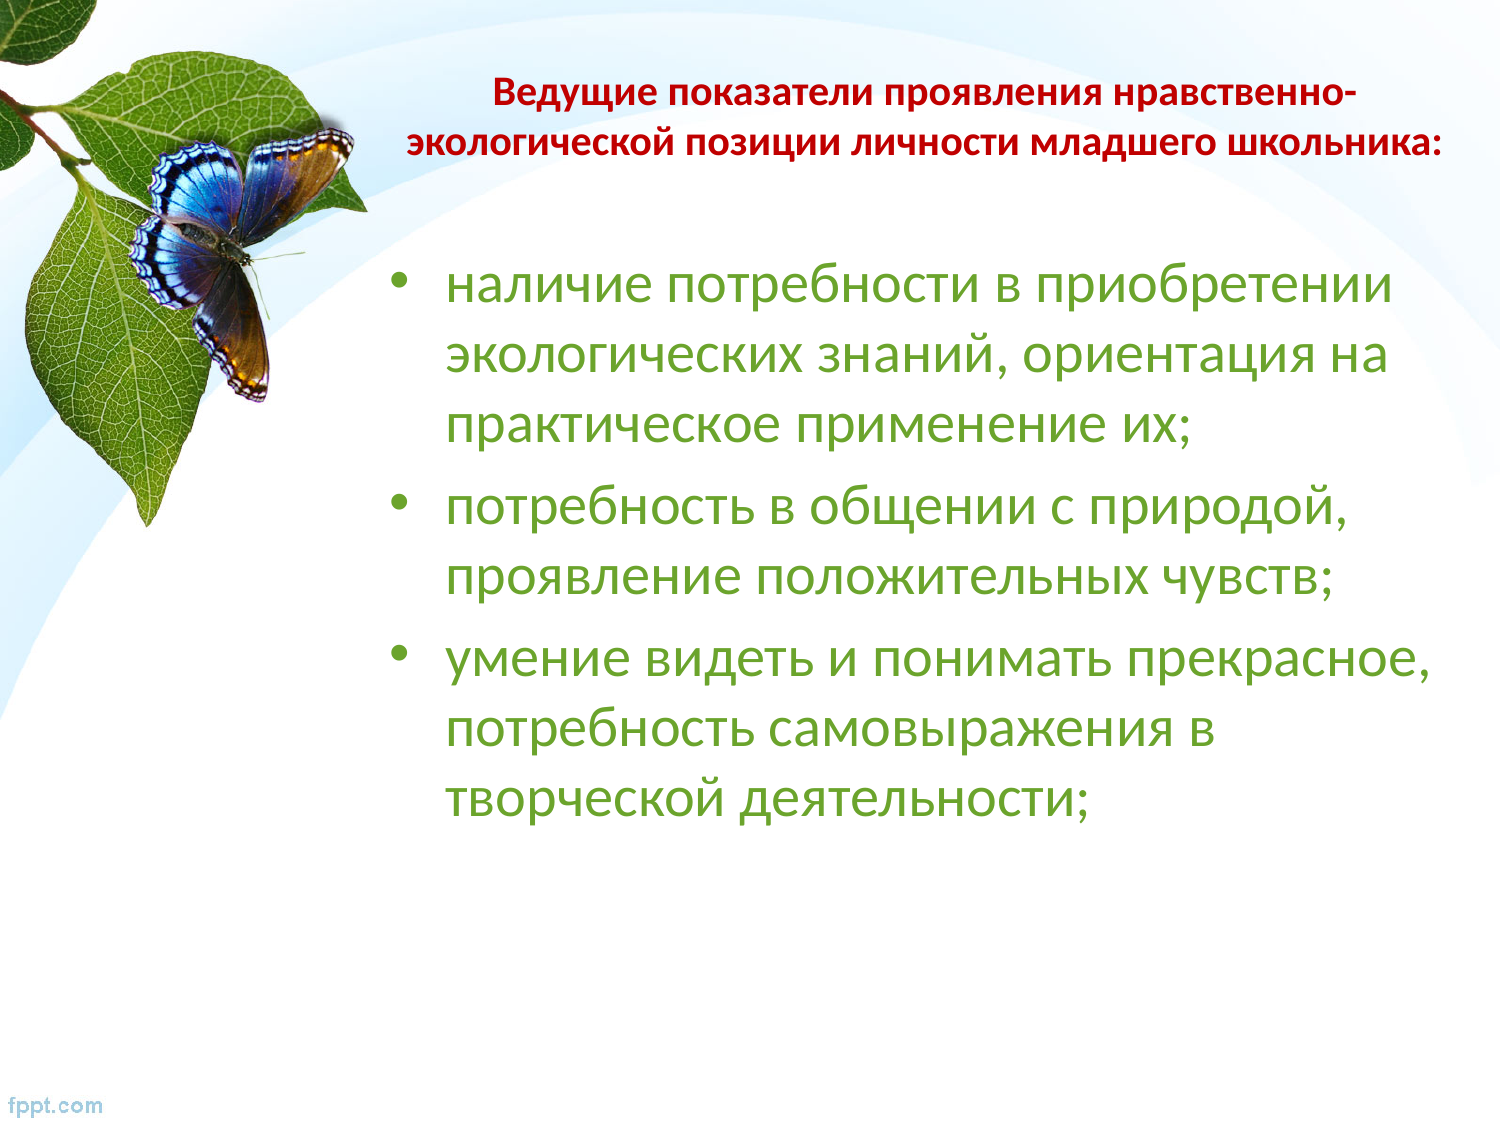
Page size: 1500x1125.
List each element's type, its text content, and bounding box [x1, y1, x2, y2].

title Ведущие показатели проявления нравственно-экологической позиции личности младшего школьника: [374, 45, 1476, 233]
picture [0, 0, 1500, 1125]
list наличие потребности в приобретении экологических знаний, ориентация на практическое применение их; потребность в общении с природой, проявление положительных чувств; умение видеть и понимать прекрасное, потребность самовыражения в творческой деятельности; [374, 236, 1476, 939]
